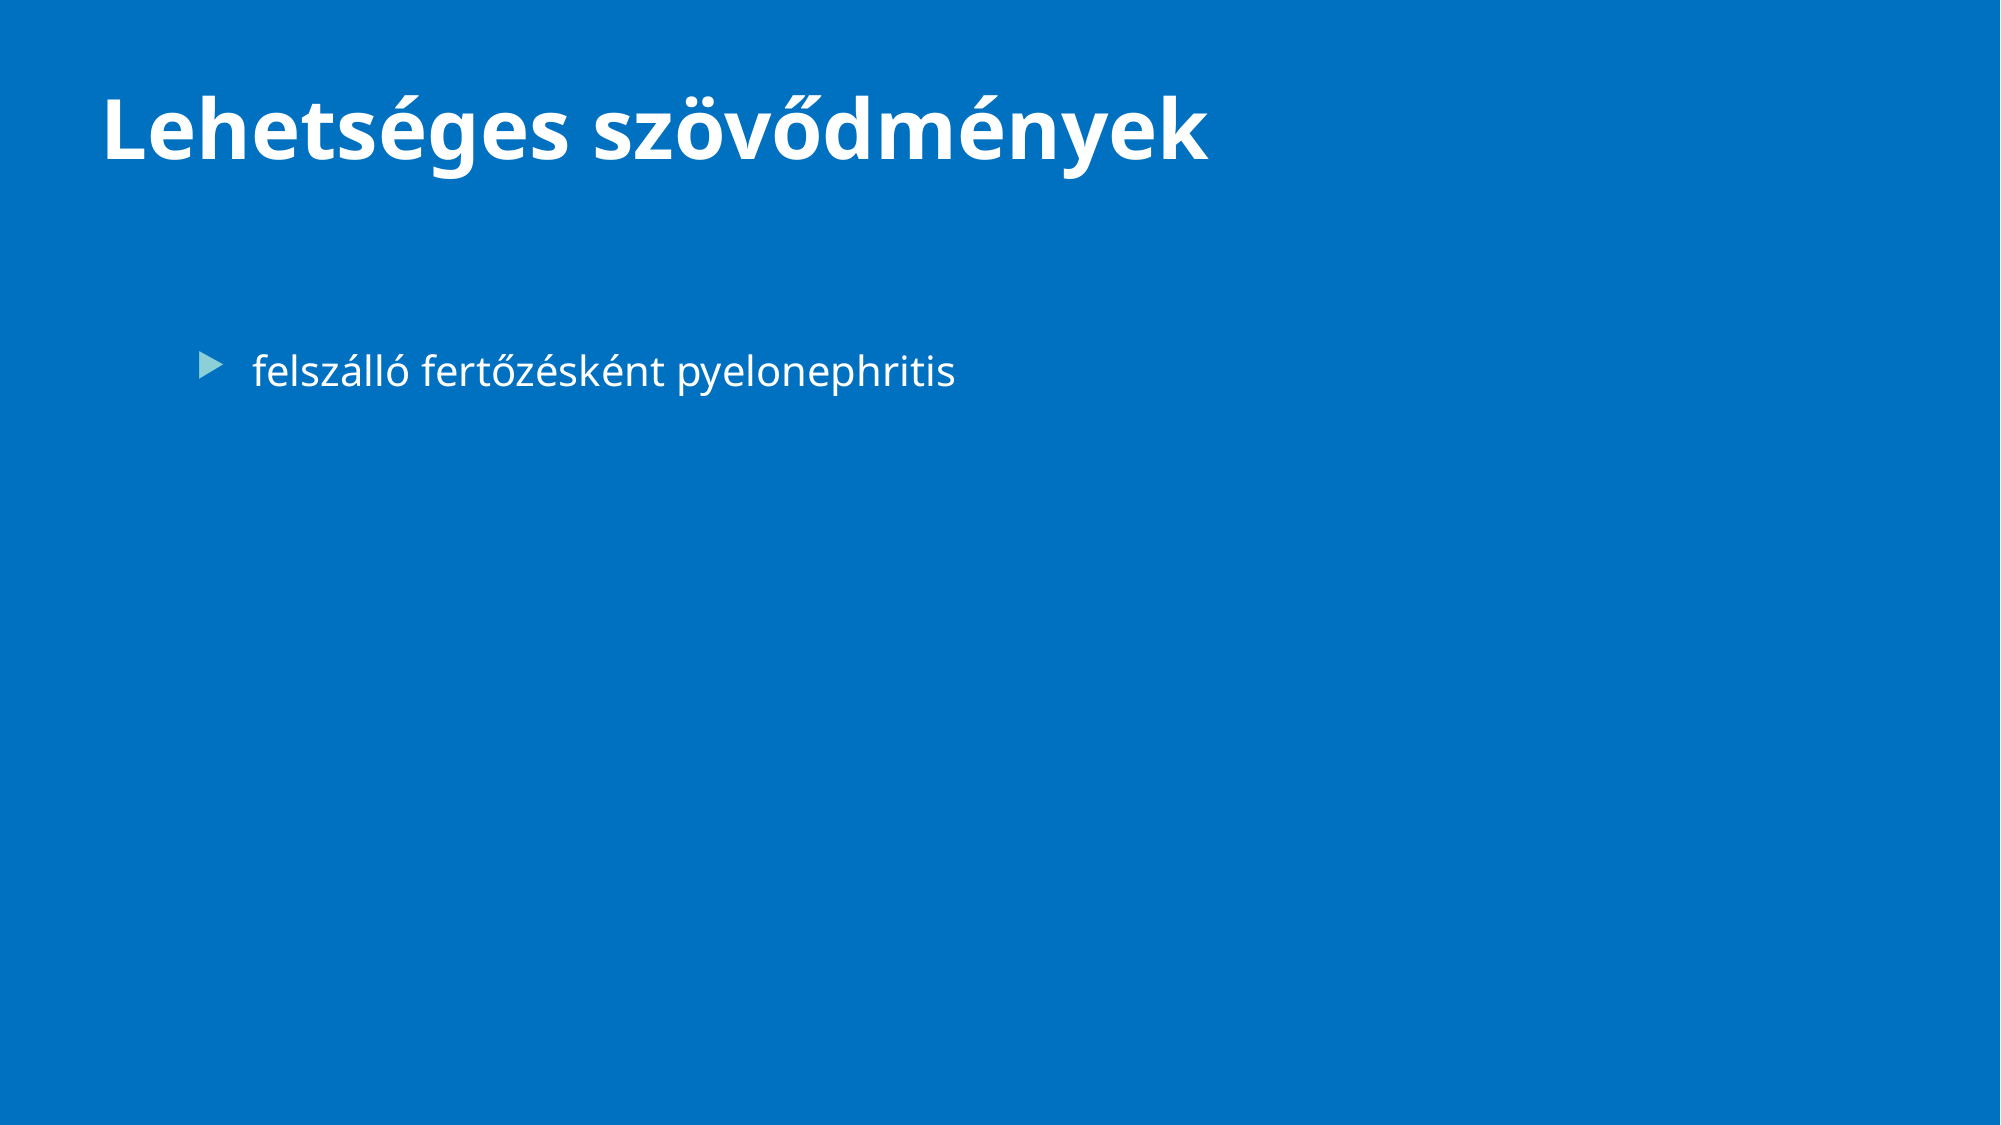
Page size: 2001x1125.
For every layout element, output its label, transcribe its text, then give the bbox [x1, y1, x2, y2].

list felszálló fertőzésként pyelonephritis [181, 336, 1649, 1025]
title Lehetséges szövődmények [85, 68, 1436, 218]
